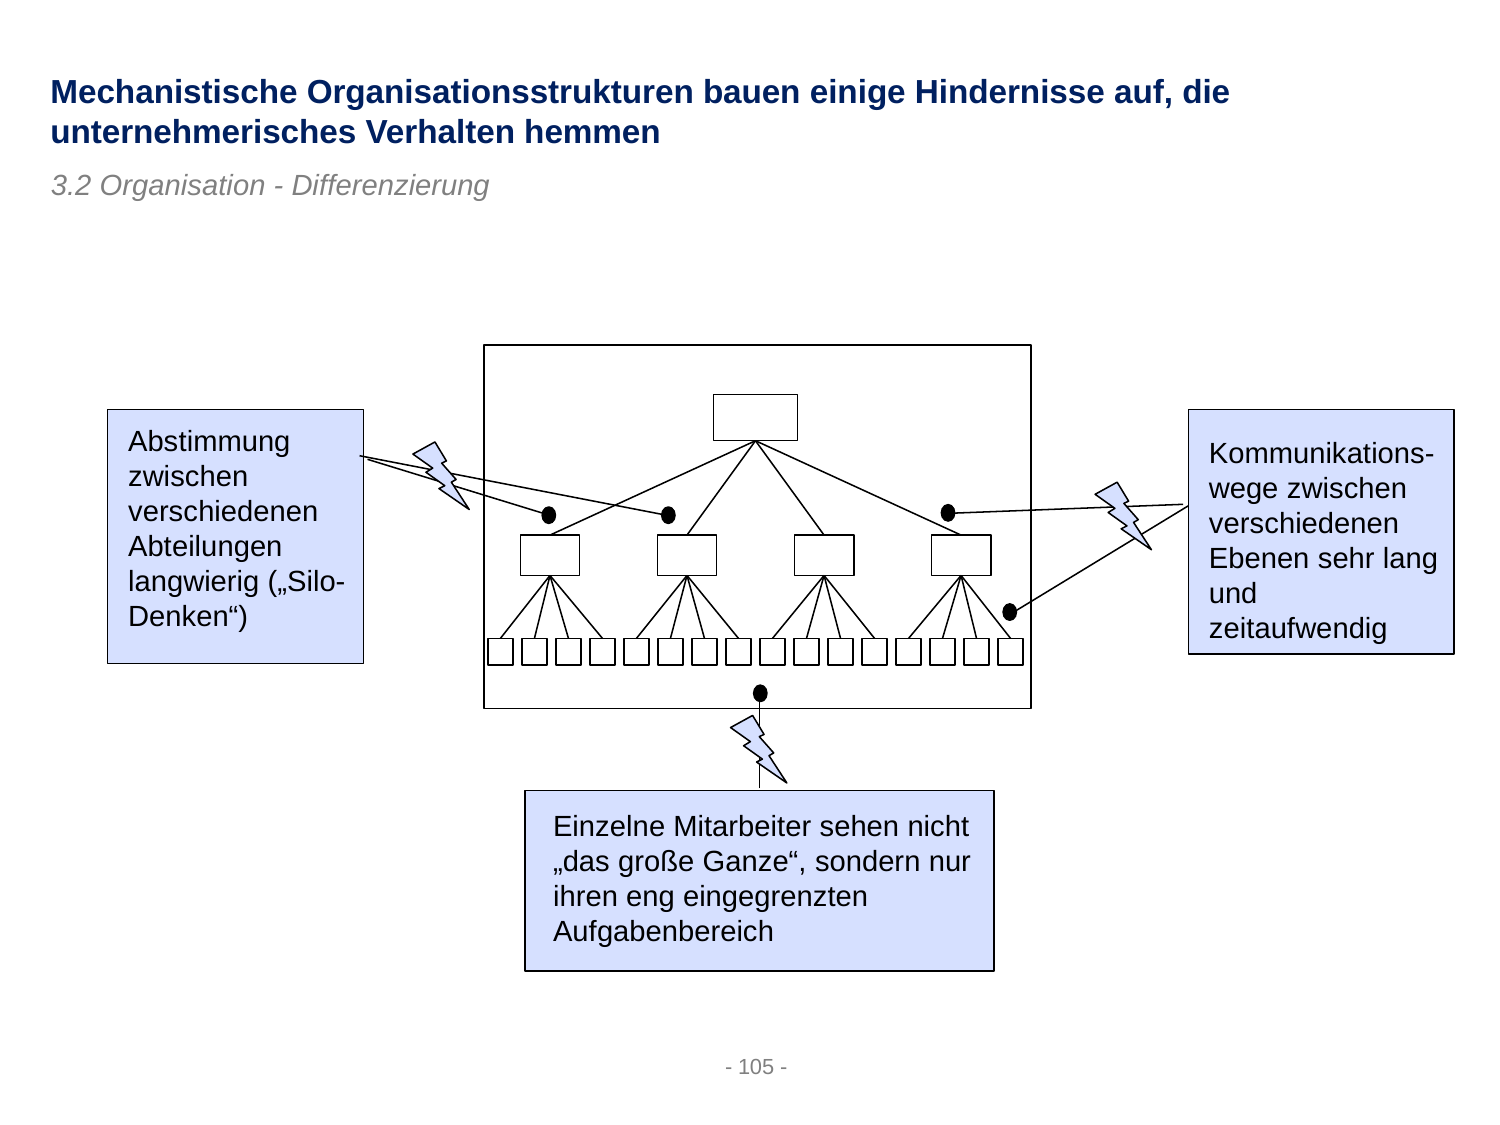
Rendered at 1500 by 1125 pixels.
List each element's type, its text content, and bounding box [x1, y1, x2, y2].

text_box Einzelne Mitarbeiter sehen nicht „das große Ganze“, sondern nur ihren eng eingegrenzten Aufgabenbereich [538, 799, 1004, 955]
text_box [107, 409, 406, 664]
text_box [730, 715, 756, 755]
text_box [1095, 482, 1129, 502]
text_box Mechanistische Organisationsstrukturen bauen einige Hindernisse auf, die unternehmerisches Verhalten hemmen [35, 63, 1433, 158]
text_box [359, 455, 668, 516]
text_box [483, 344, 1032, 709]
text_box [945, 504, 1184, 514]
text_box [413, 441, 443, 454]
text_box [524, 790, 995, 972]
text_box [1188, 409, 1460, 655]
text_box [763, 740, 787, 783]
slide_number - 105 - [599, 1045, 913, 1093]
text_box 3.2 Organisation - Differenzierung [36, 159, 506, 209]
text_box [1011, 505, 1189, 614]
